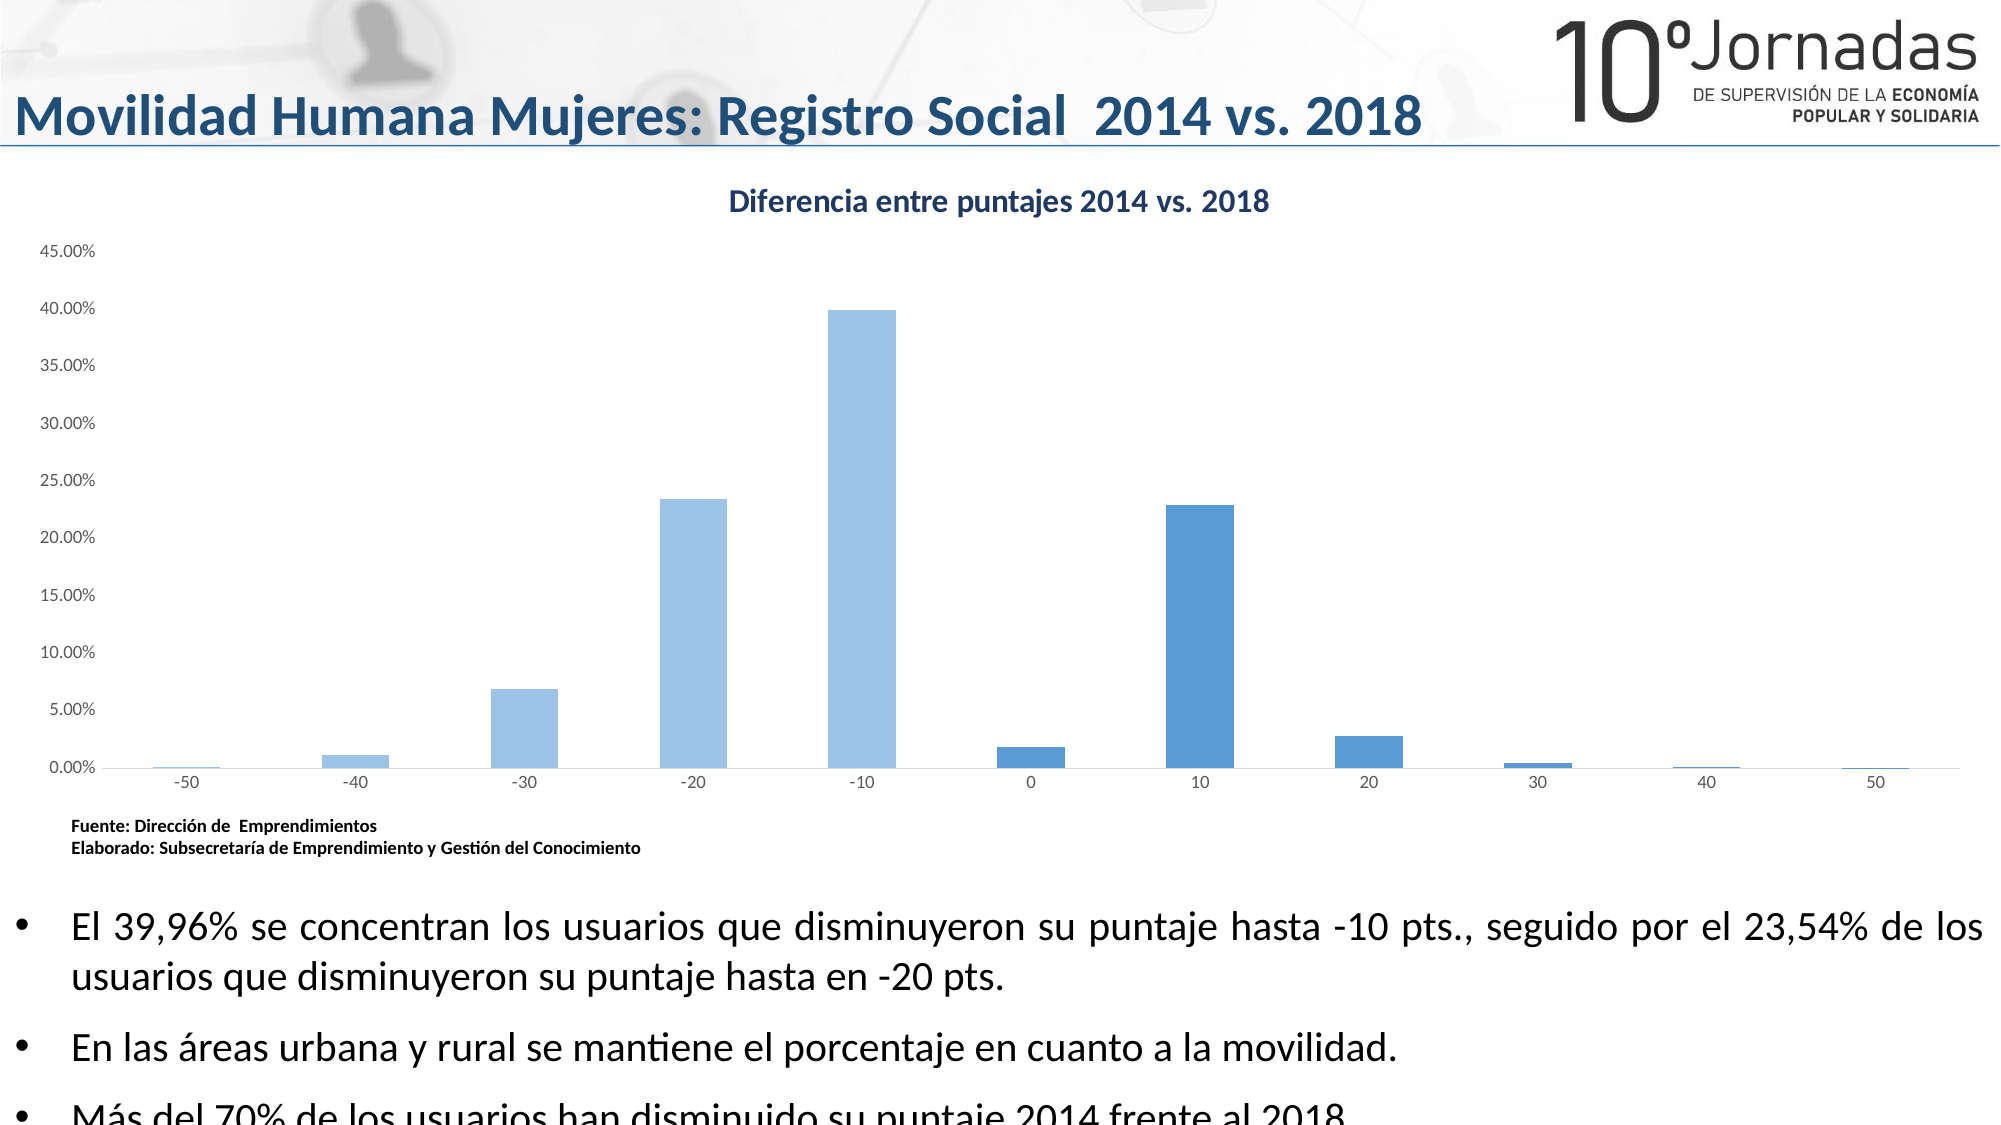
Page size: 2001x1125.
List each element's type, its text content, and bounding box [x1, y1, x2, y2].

text_box El 39,96% se concentran los usuarios que disminuyeron su puntaje hasta -10 pts., seguido por el 23,54% de los usuarios que disminuyeron su puntaje hasta en -20 pts. En las áreas urbana y rural se mantiene el porcentaje en cuanto a la movilidad. Más del 70% de los usuarios han disminuido su puntaje 2014 frente al 2018. [0, 891, 2000, 1125]
picture [0, 0, 2001, 1125]
text_box Movilidad Humana Mujeres: Registro Social 2014 vs. 2018 [0, 0, 1519, 155]
chart [0, 156, 2000, 807]
text_box Fuente: Dirección de Emprendimientos Elaborado: Subsecretaría de Emprendimiento y Gestión del Conocimiento [56, 807, 872, 866]
